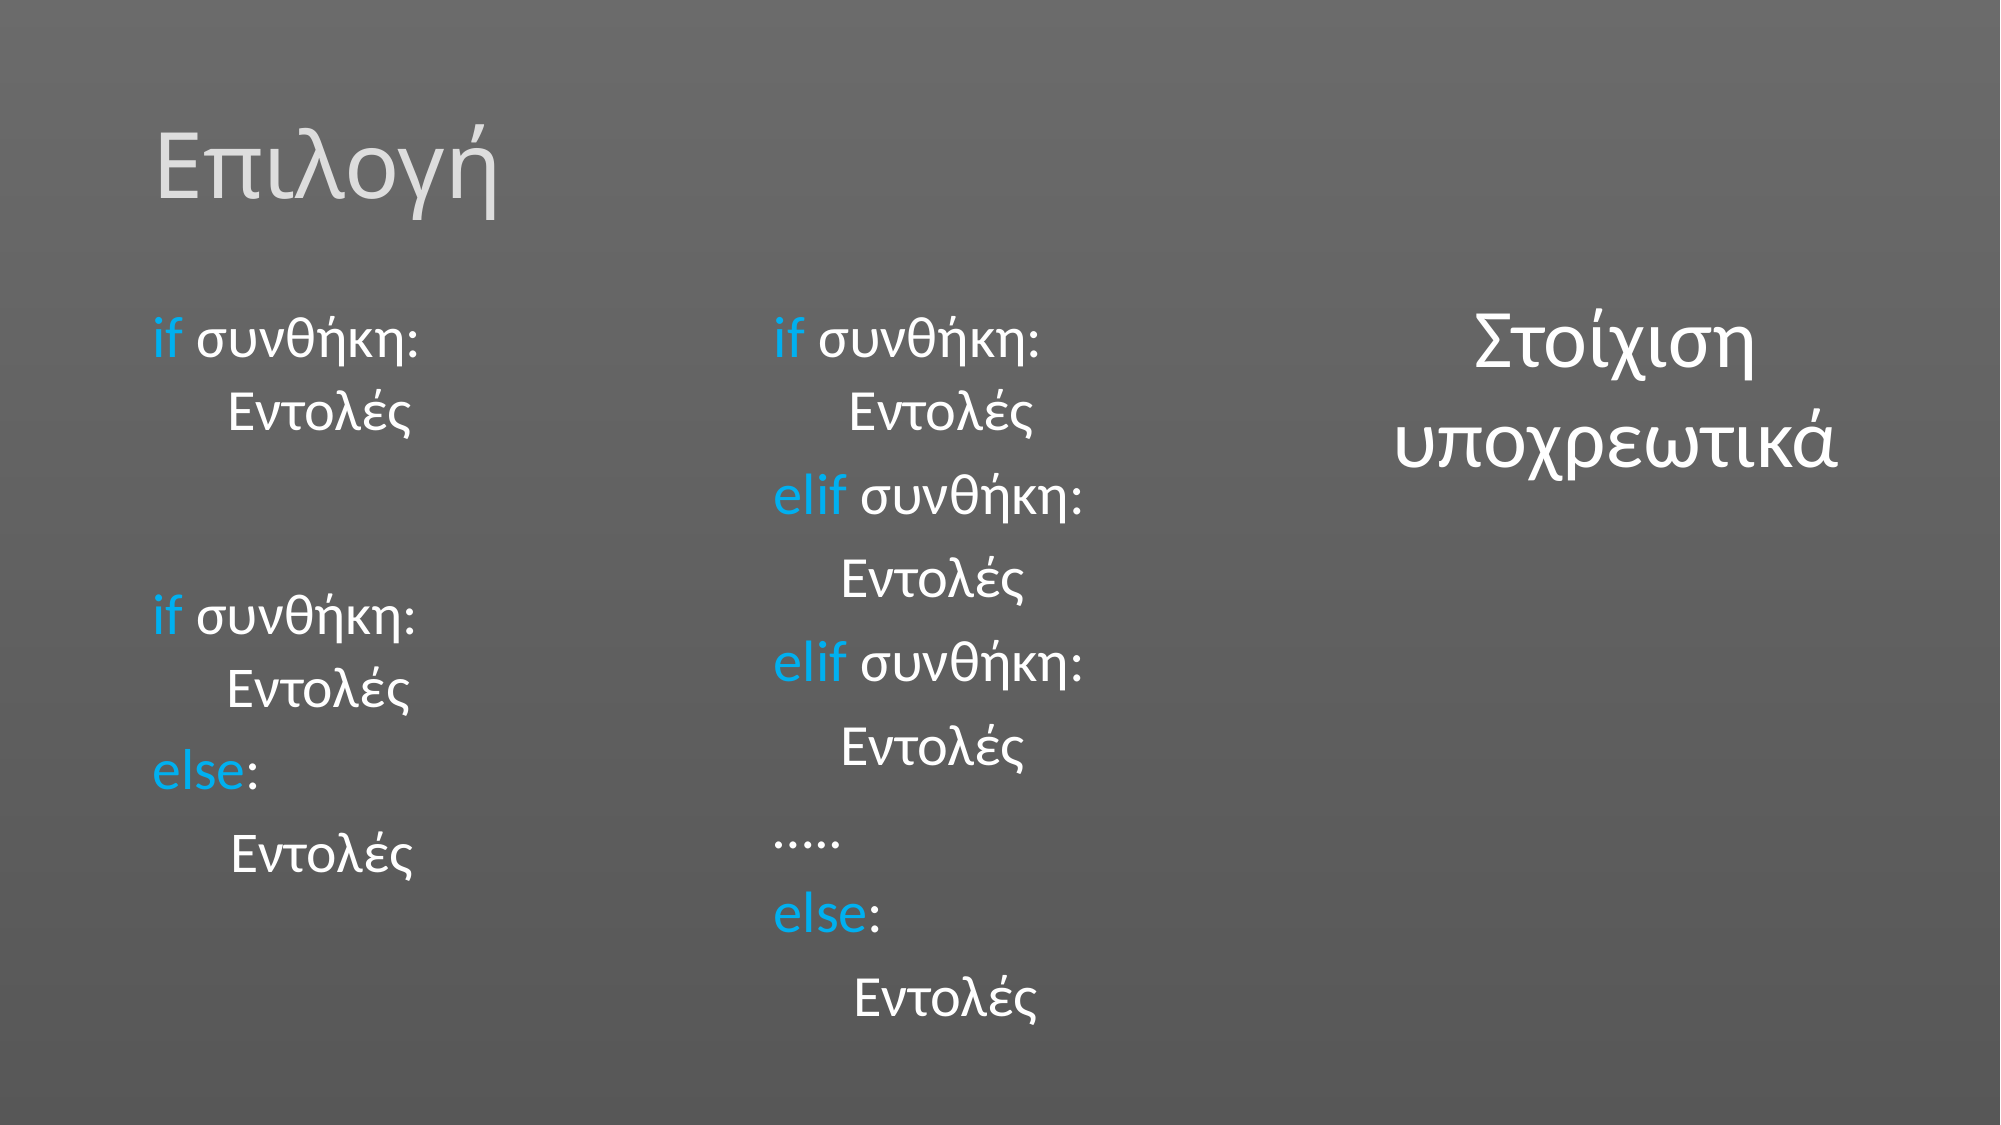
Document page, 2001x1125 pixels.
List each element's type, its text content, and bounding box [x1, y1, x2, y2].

text_box if συνθήκη: Εντολές elif συνθήκη: Εντολές elif συνθήκη: Εντολές ….. else: Εντολές [758, 299, 1242, 1043]
list if συνθήκη: Εντολές [137, 299, 549, 458]
text_box Στοίχιση υποχρεωτικά [1369, 277, 1863, 492]
title Επιλογή [137, 59, 1863, 278]
text_box if συνθήκη: Εντολές else: Εντολές [137, 577, 620, 893]
